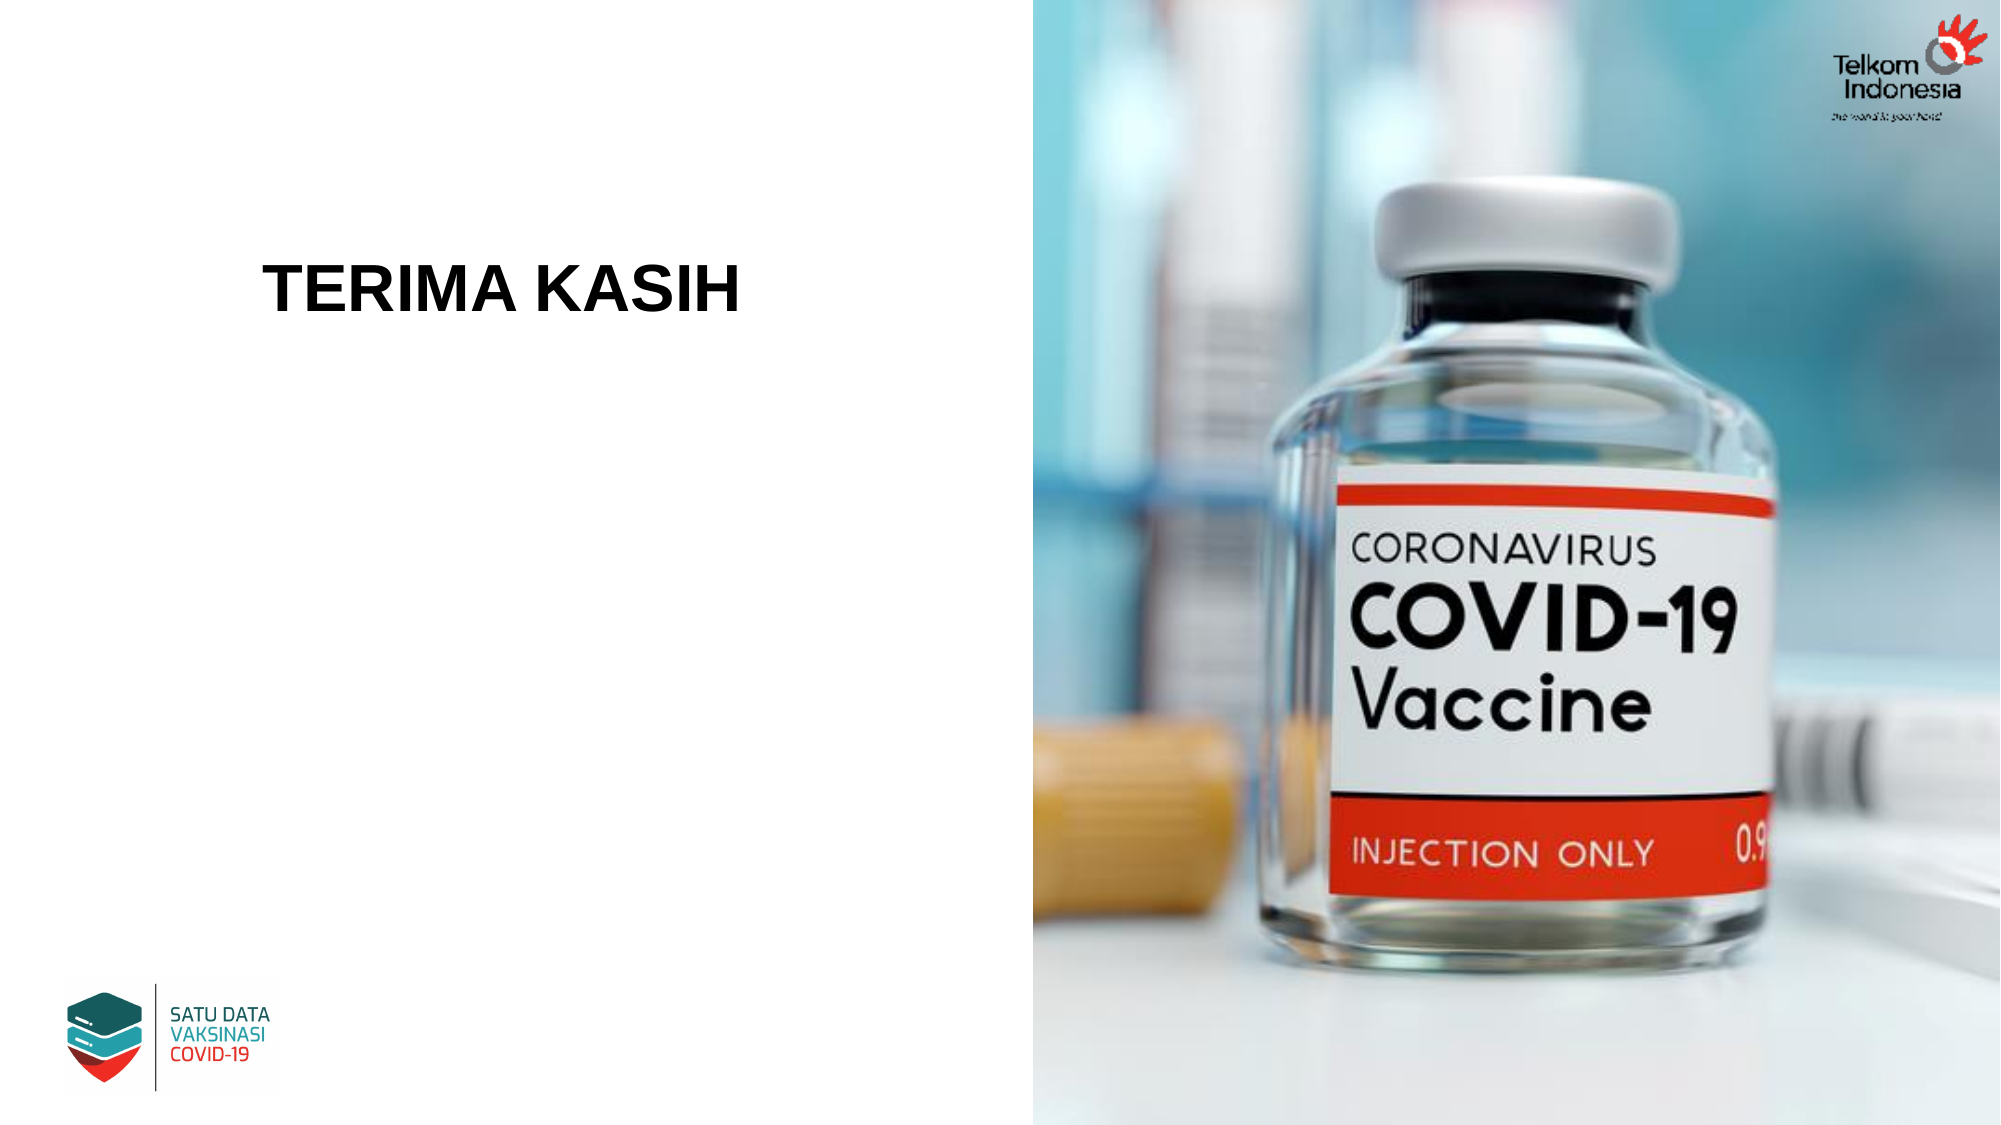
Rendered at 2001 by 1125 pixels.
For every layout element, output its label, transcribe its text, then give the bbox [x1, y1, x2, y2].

text_box TERIMA KASIH [38, 246, 967, 333]
picture [59, 976, 280, 1099]
picture [1032, 0, 2000, 1125]
